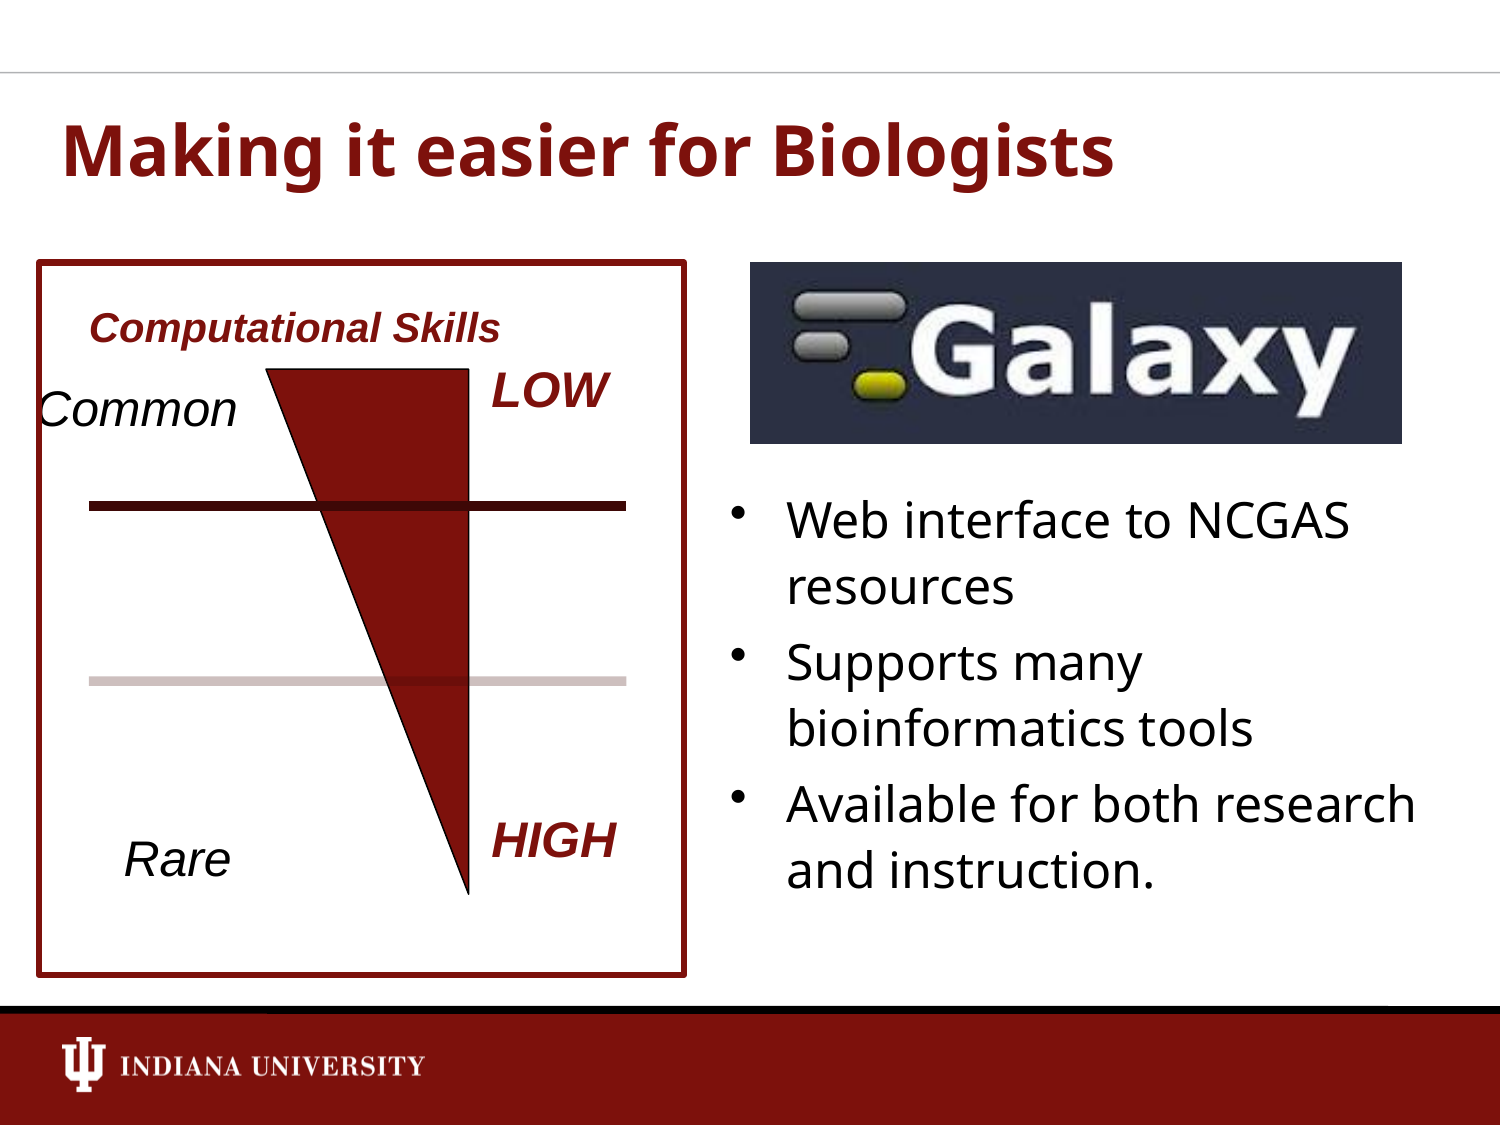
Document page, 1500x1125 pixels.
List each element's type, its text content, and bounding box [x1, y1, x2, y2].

text_box [38, 262, 685, 975]
list Web interface to NCGAS resources Supports many bioinformatics tools Available for both research and instruction. [714, 474, 1440, 965]
picture [749, 262, 1403, 444]
title Making it easier for Biologists [45, 97, 1434, 286]
picture [62, 1037, 425, 1098]
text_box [38, 293, 652, 895]
